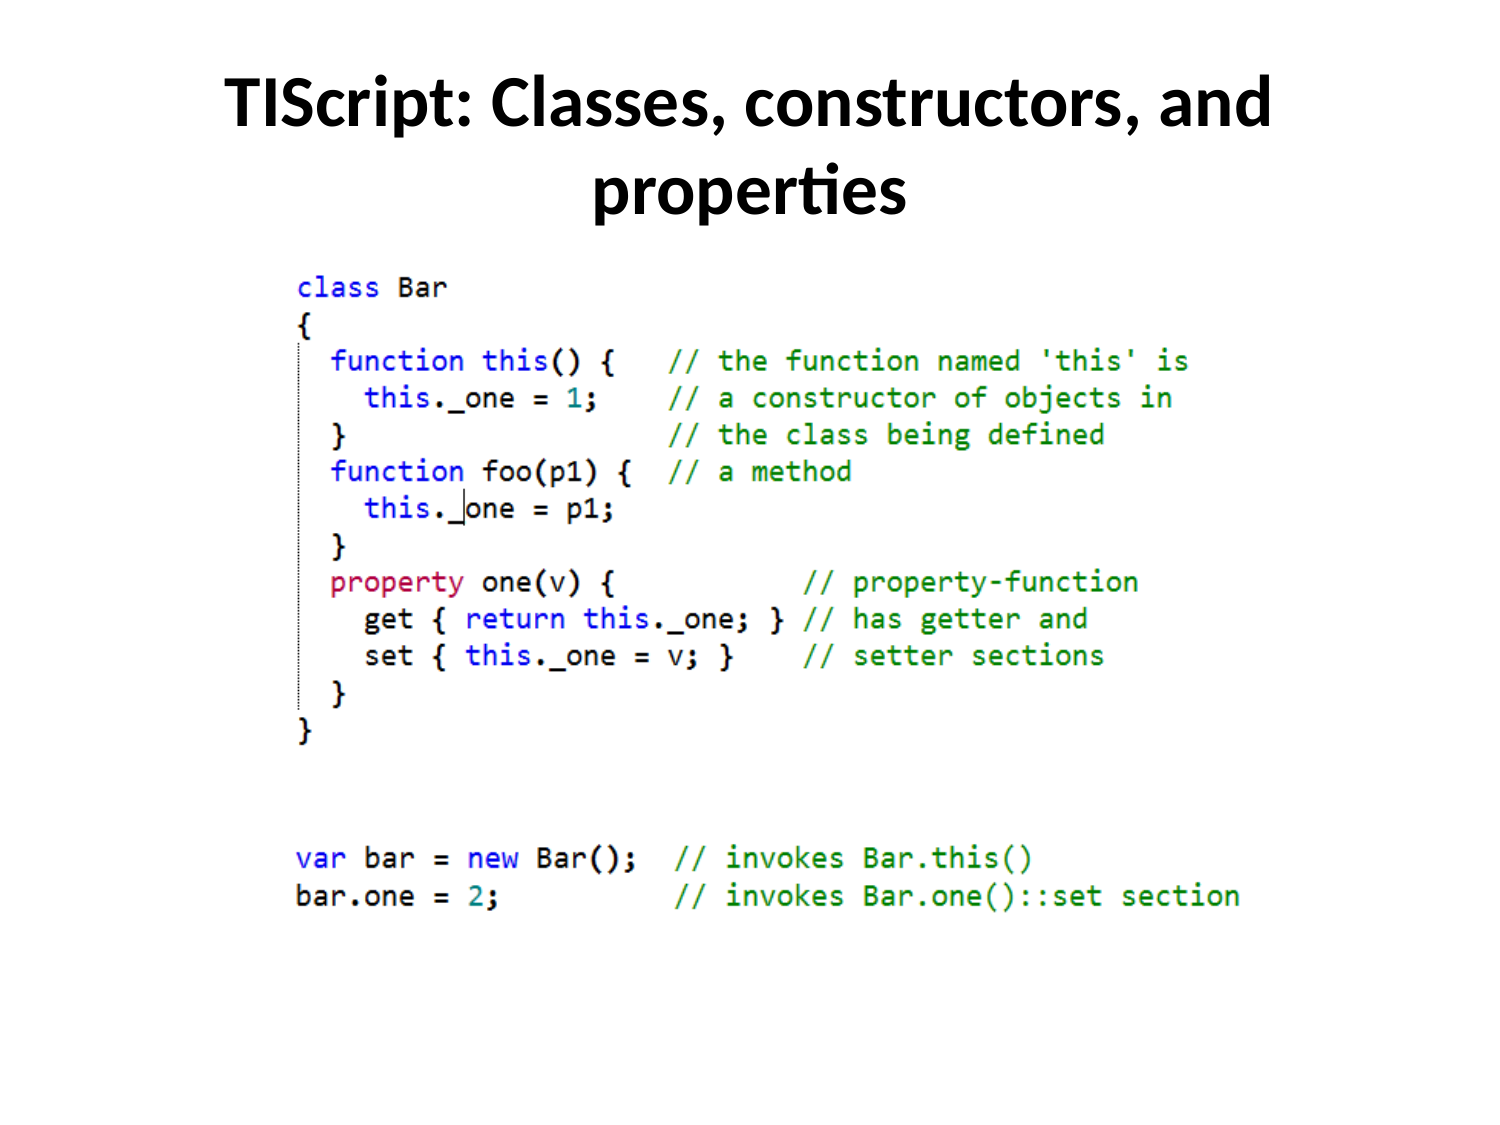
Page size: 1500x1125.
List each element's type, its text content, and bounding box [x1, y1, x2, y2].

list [274, 824, 1280, 933]
title TIScript: Classes, constructors, and properties [75, 45, 1425, 238]
picture [274, 262, 1213, 779]
